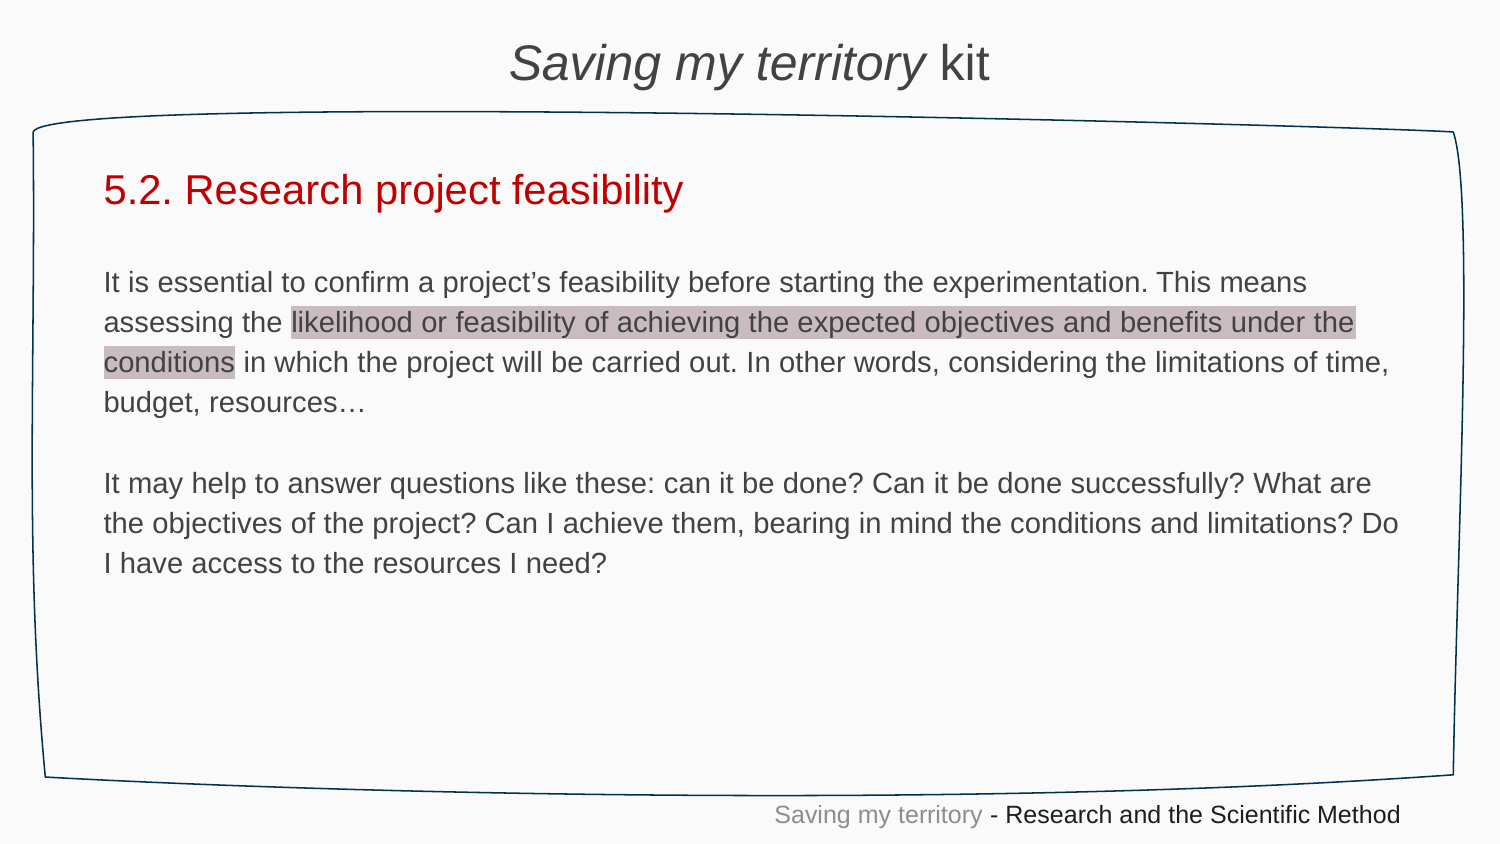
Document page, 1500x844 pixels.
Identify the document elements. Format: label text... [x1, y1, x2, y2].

text_box Saving my territory - Research and the Scientific Method [88, 790, 1417, 844]
text_box Saving my territory kit [0, 20, 1499, 106]
text_box 5.2. Research project feasibility [88, 147, 1417, 234]
text_box [32, 111, 1464, 790]
list It is essential to confirm a project’s feasibility before starting the experimentation. This means assessing the likelihood or feasibility of achieving the expected objectives and benefits under the conditions in which the project will be carried out. In other words, considering the limitations of time, budget, resources… It may help to answer questions like these: can it be done? Can it be done successfully? What are the objectives of the project? Can I achieve them, bearing in mind the conditions and limitations? Do I have access to the resources I need? [88, 242, 1417, 747]
